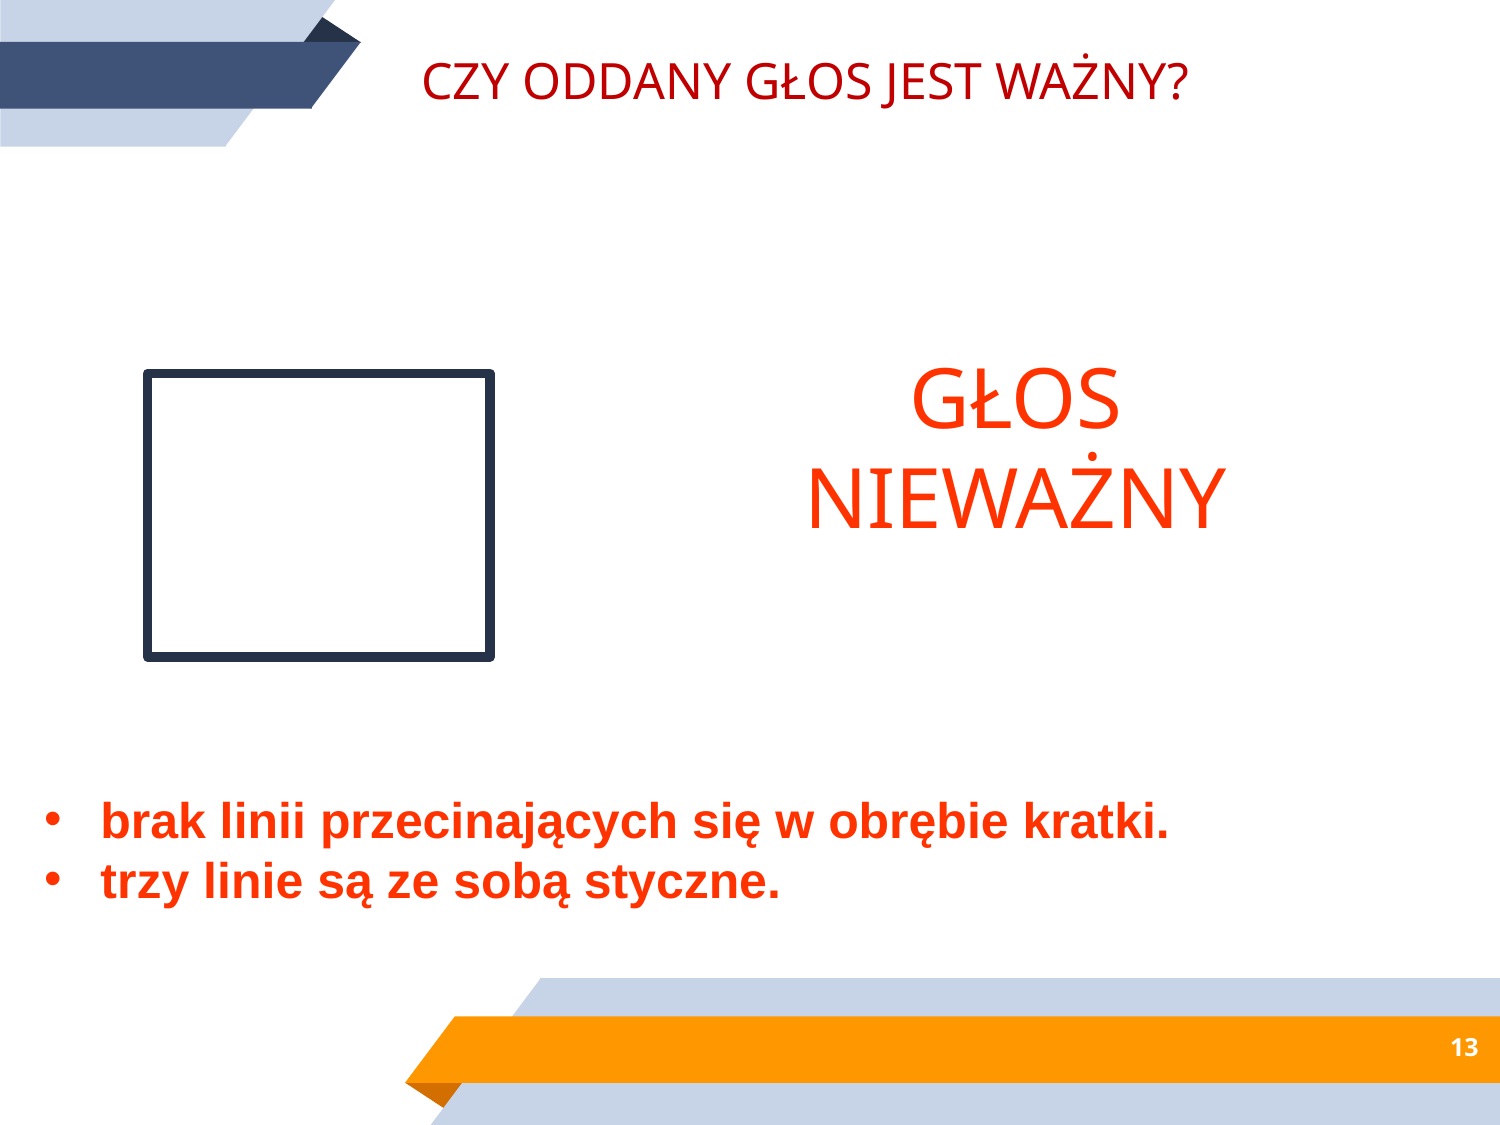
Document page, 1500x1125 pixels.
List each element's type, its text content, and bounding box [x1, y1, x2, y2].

slide_number 13 [1249, 1014, 1494, 1084]
text_box CZY ODDANY GŁOS JEST WAŻNY? [406, 42, 1423, 118]
text_box brak linii przecinających się w obrębie kratki. trzy linie są ze sobą styczne. [29, 780, 1412, 916]
text_box [146, 371, 492, 659]
text_box GŁOS NIEWAŻNY [714, 337, 1317, 553]
